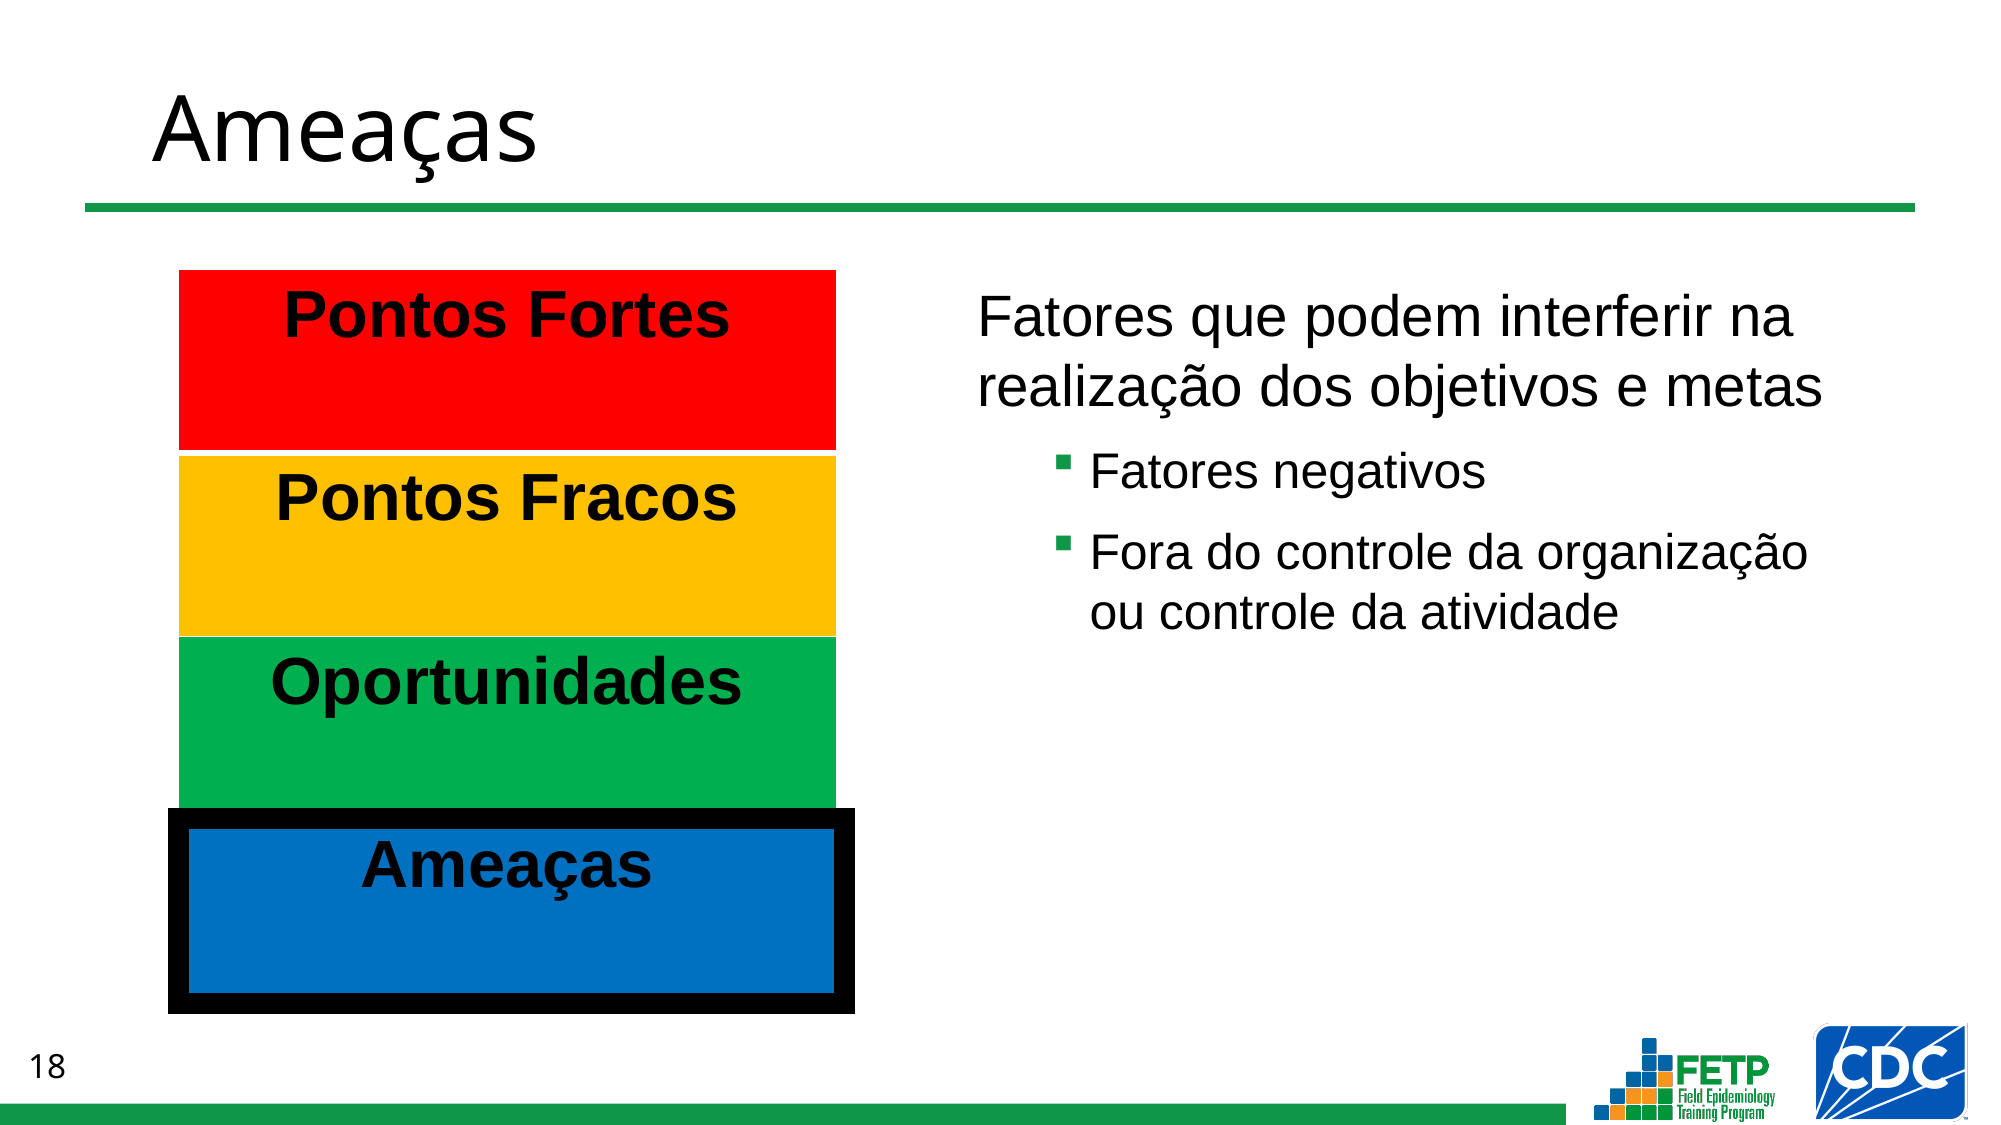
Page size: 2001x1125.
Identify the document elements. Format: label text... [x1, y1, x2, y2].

table_cell Pontos Fracos [179, 456, 836, 636]
text_box Fatores que podem interferir na realização dos objetivos e metas Fatores negativos Fora do controle da organização ou controle da atividade [962, 270, 1863, 1004]
text_box [177, 818, 846, 1005]
picture [1594, 1038, 1775, 1122]
table_header Pontos Fortes [179, 270, 836, 450]
picture [1813, 1023, 1968, 1122]
table_cell Oportunidades [179, 637, 836, 818]
title Ameaças [137, 75, 1863, 207]
